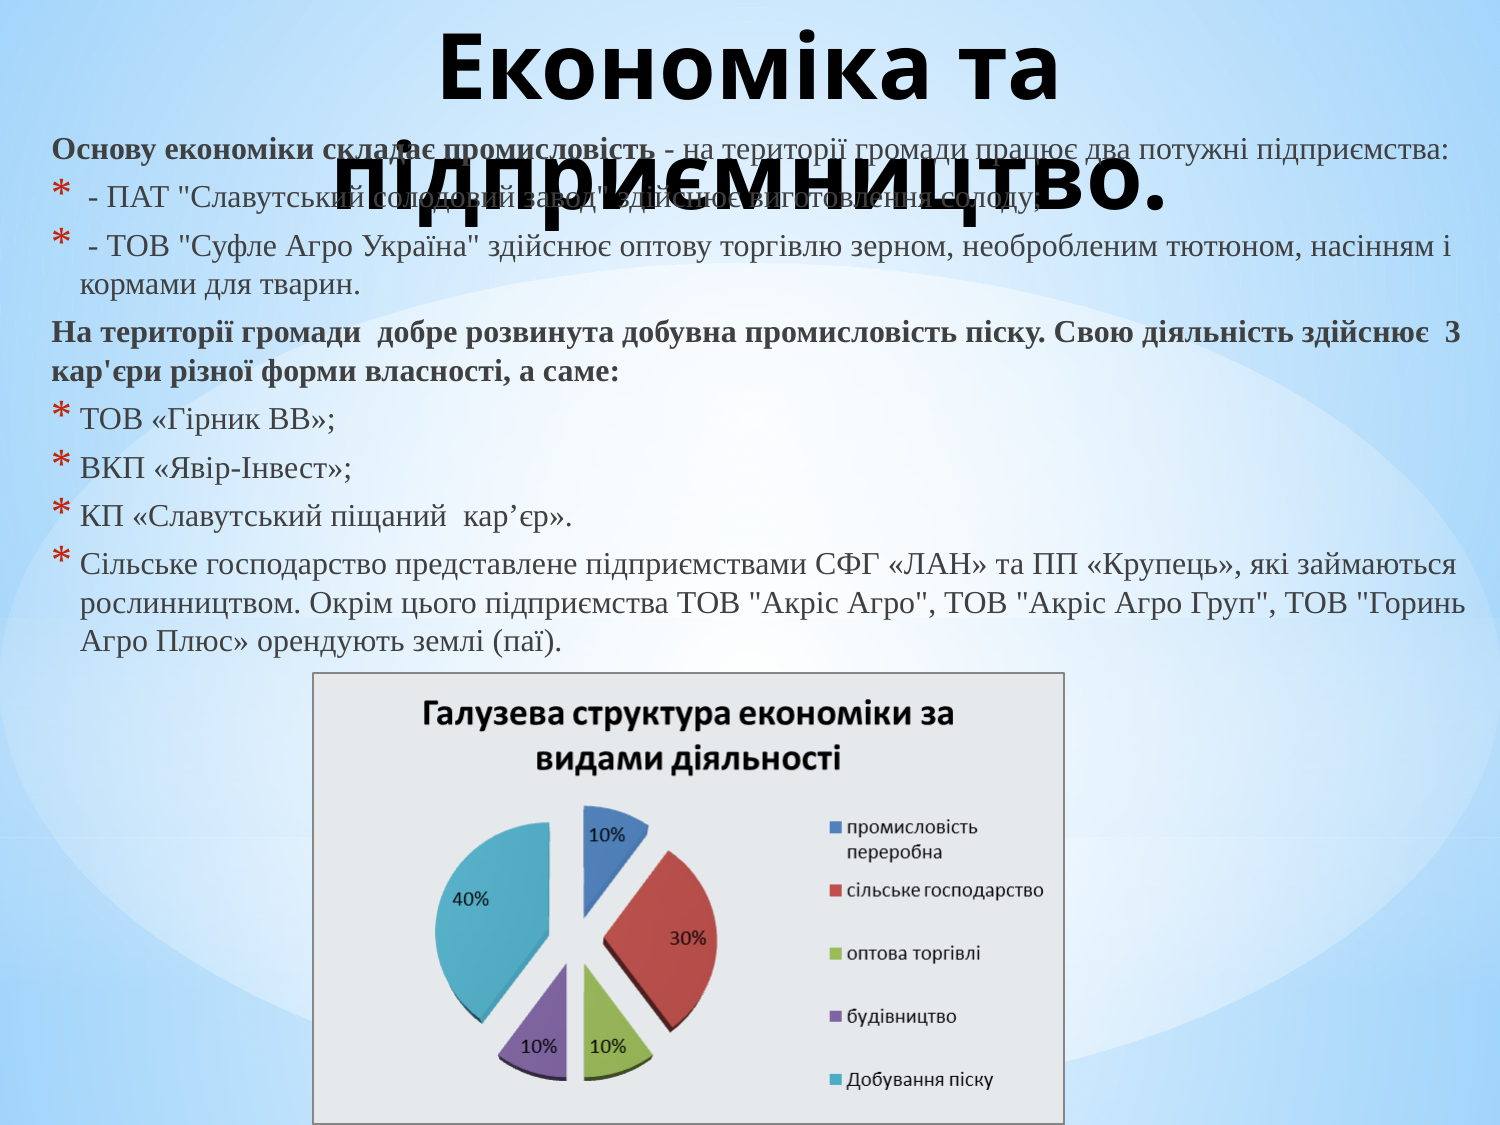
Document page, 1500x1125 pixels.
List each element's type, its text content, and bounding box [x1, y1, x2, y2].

title Економіка та підприємництво. [0, 0, 1500, 188]
list Основу економіки складає промисловість - на території громади працює два потужні підприємства: - ПАТ "Славутський солодовий завод" здійснює виготовлення солоду; - ТОВ "Суфле Агро Україна" здійснює оптову торгівлю зерном, необробленим тютюном, насінням і кормами для тварин. На території громади добре розвинута добувна промисловість піску. Свою діяльність здійснює 3 кар'єри різної форми власності, а саме: ТОВ «Гірник ВВ»; ВКП «Явір-Інвест»; КП «Славутський піщаний кар’єр». Сільське господарство представлене підприємствами СФГ «ЛАН» та ПП «Крупець», які займаються рослинництвом. Окрім цього підприємства ТОВ "Акріс Агро", ТОВ "Акріс Агро Груп", ТОВ "Горинь Агро Плюс» орендують землі (паї). [29, 120, 1483, 690]
picture [312, 672, 1066, 1125]
